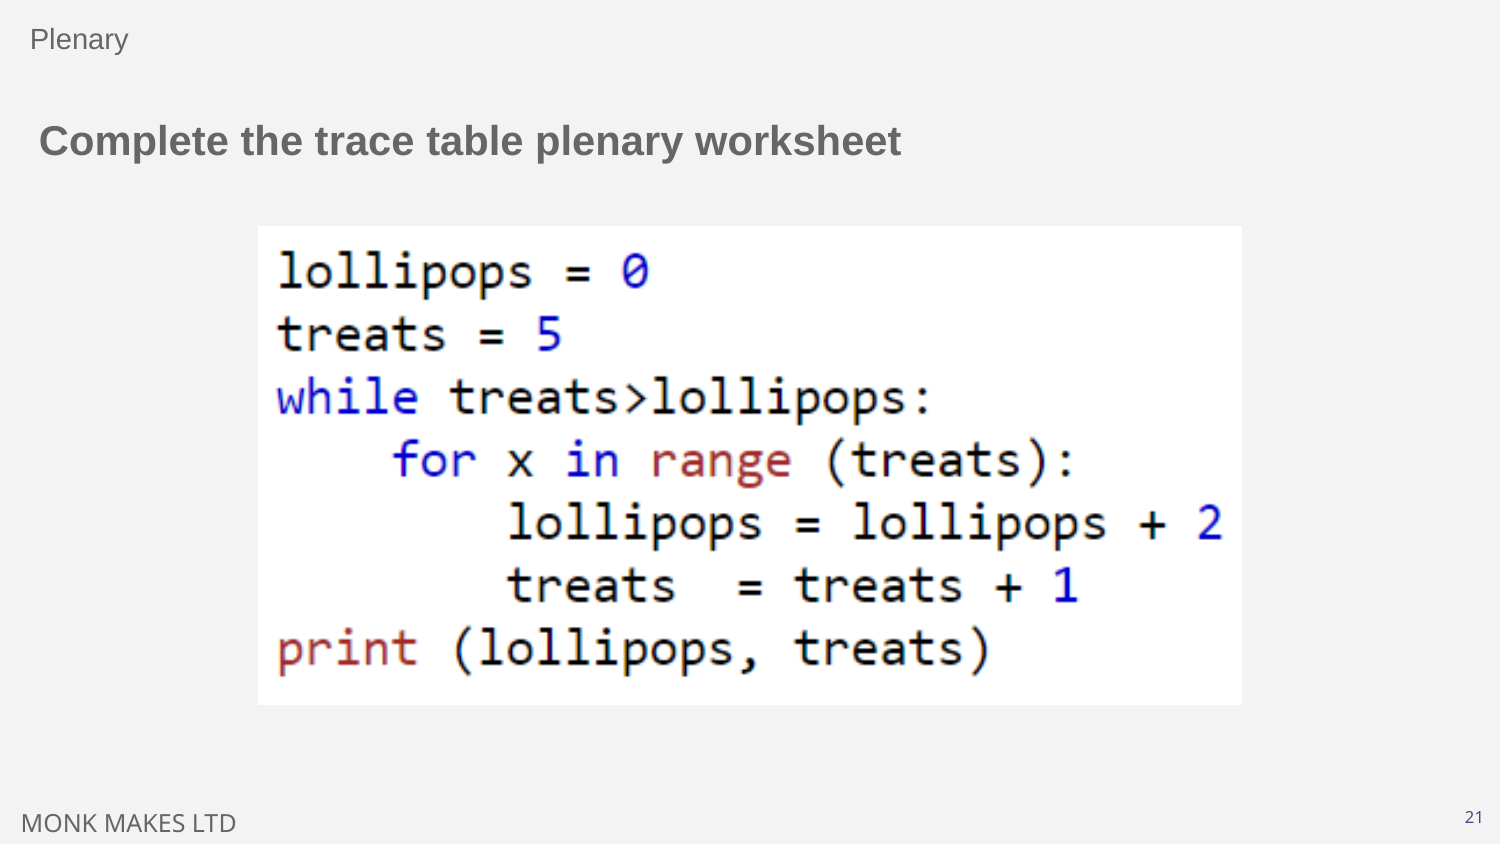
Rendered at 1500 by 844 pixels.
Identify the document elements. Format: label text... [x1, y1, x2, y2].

slide_number ‹#› [1448, 792, 1500, 844]
title Complete the trace table plenary worksheet [23, 81, 1422, 198]
subtitle Plenary [14, 0, 1500, 52]
picture [258, 226, 1242, 705]
